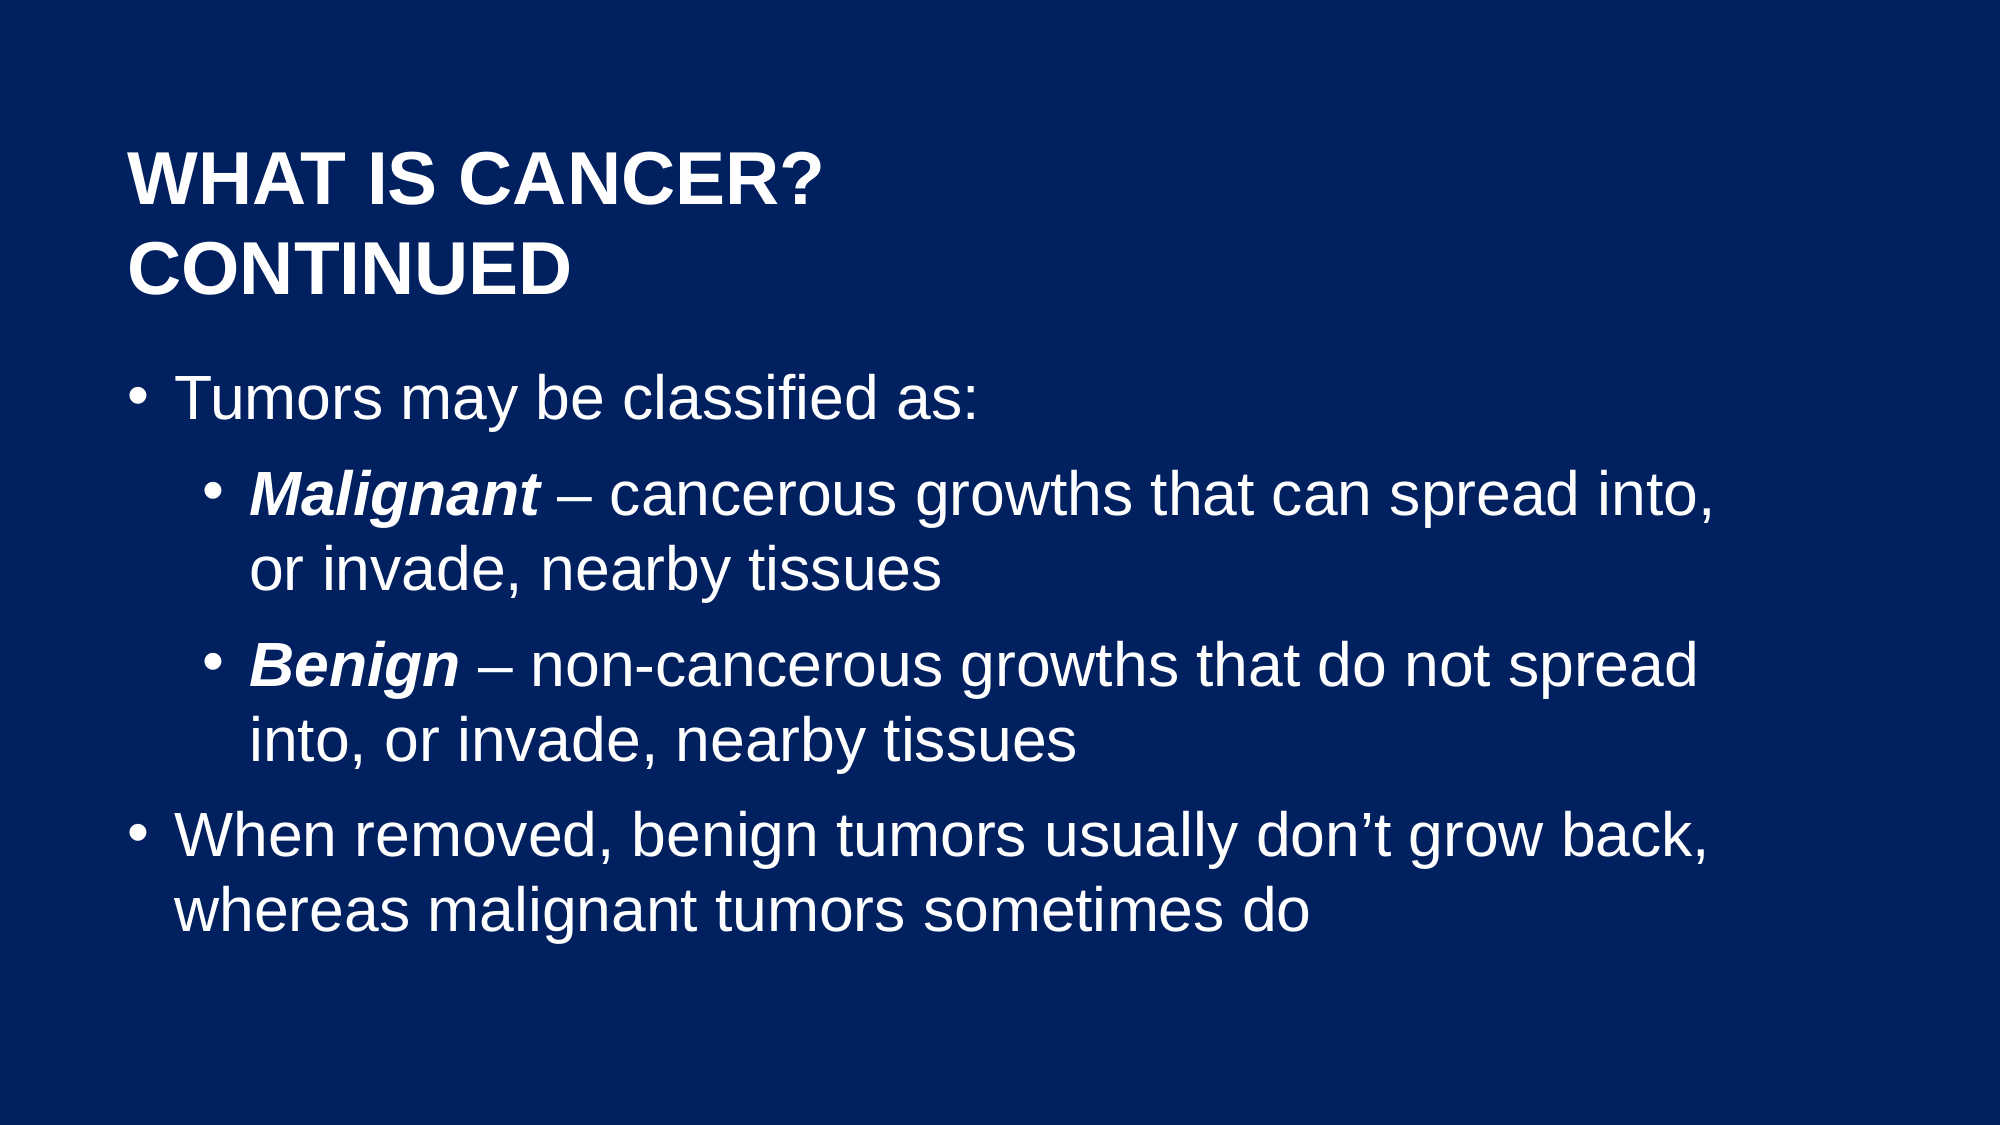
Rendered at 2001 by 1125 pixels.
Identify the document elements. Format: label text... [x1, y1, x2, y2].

list Tumors may be classified as: Malignant – cancerous growths that can spread into, or invade, nearby tissues Benign – non-cancerous growths that do not spread into, or invade, nearby tissues When removed, benign tumors usually don’t grow back, whereas malignant tumors sometimes do [112, 351, 1775, 950]
title What is Cancer? continued [112, 99, 1775, 339]
